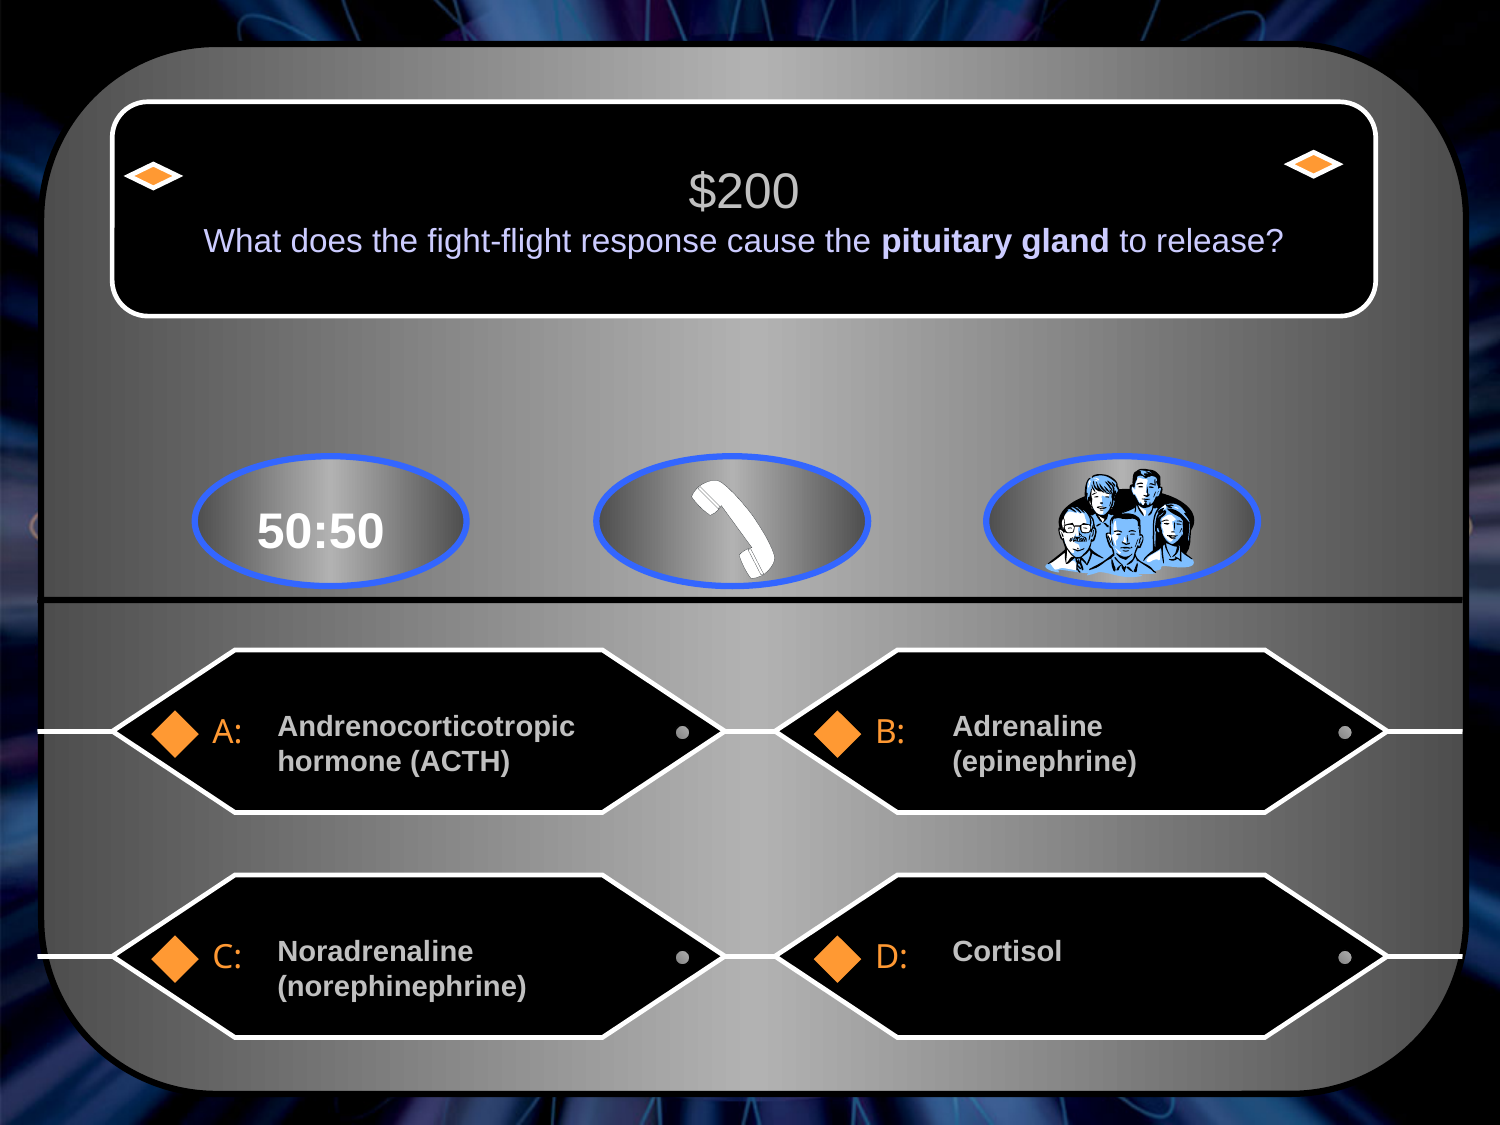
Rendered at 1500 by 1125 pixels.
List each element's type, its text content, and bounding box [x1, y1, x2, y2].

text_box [37, 874, 1463, 1038]
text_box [111, 101, 1376, 317]
text_box [986, 467, 1044, 573]
text_box 50:50 [242, 491, 418, 567]
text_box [37, 649, 1463, 813]
text_box [194, 456, 467, 587]
picture [0, 0, 1500, 1125]
text_box [1050, 456, 1259, 575]
text_box [41, 43, 1467, 925]
text_box [596, 456, 869, 583]
text_box [96, 1047, 1411, 1094]
